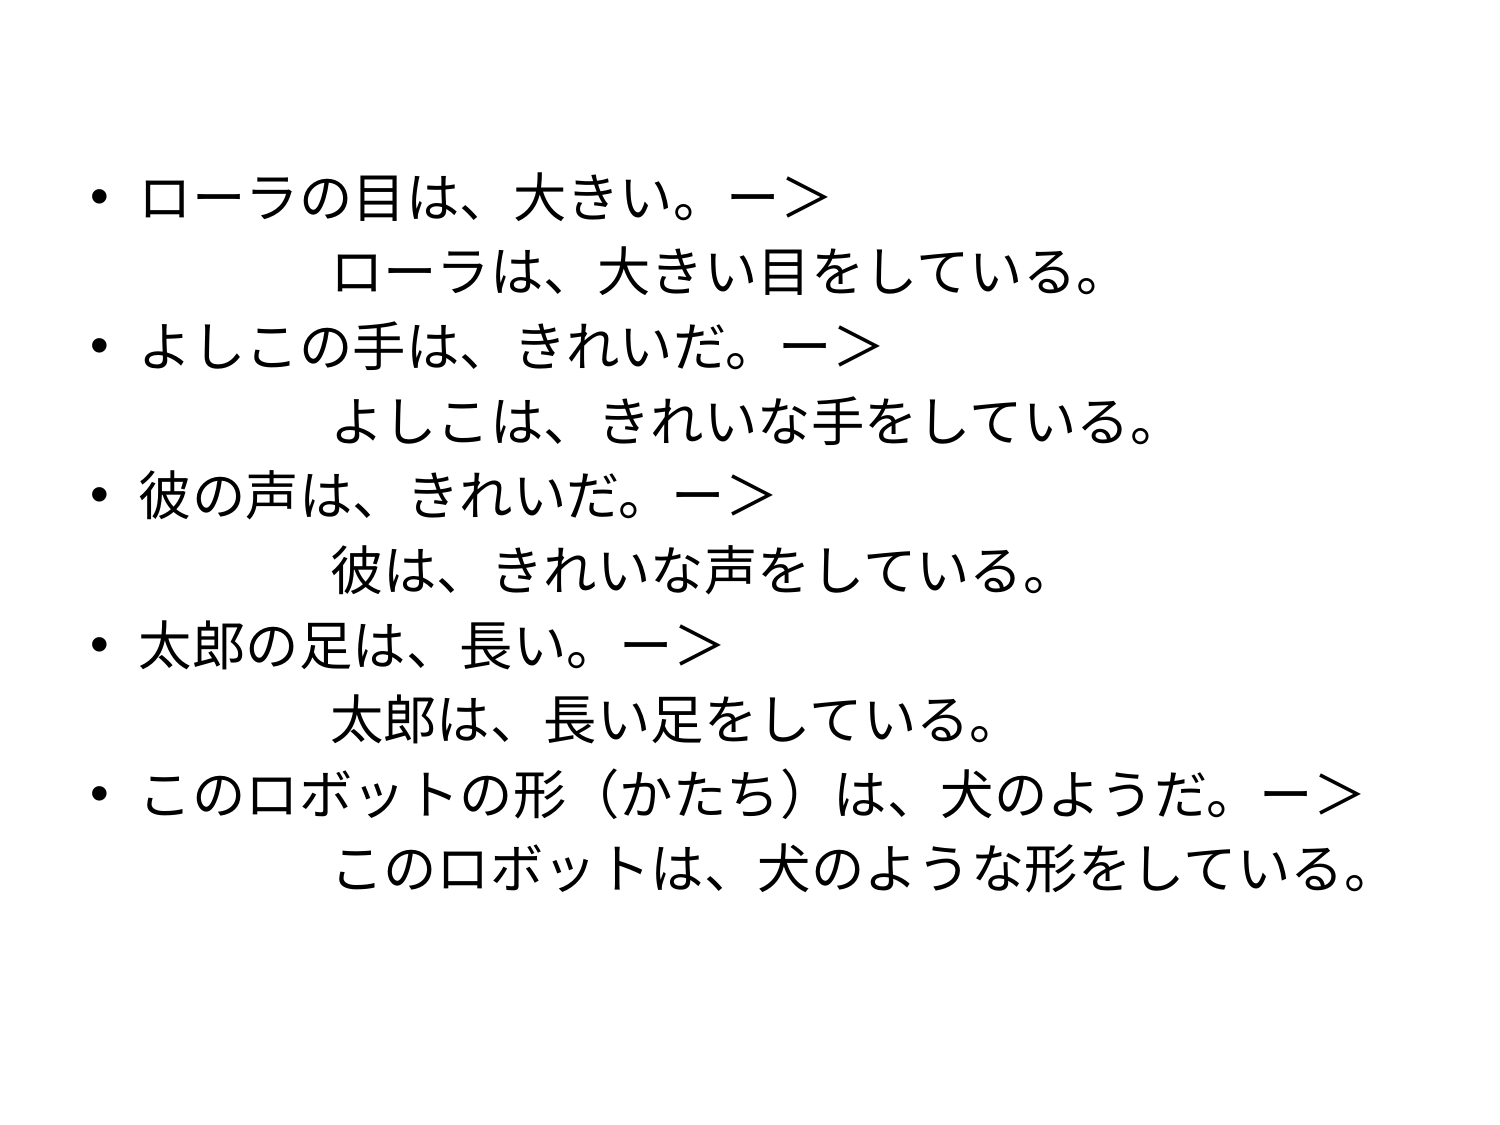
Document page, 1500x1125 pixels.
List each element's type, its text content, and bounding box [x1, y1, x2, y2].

list ローラの目は、大きい。ー＞ ローラは、大きい目をしている。 よしこの手は、きれいだ。ー＞ よしこは、きれいな手をしている。 彼の声は、きれいだ。ー＞ 彼は、きれいな声をしている。 太郎の足は、長い。ー＞ 太郎は、長い足をしている。 このロボットの形（かたち）は、犬のようだ。ー＞ このロボットは、犬のような形をしている。 [75, 156, 1425, 1005]
